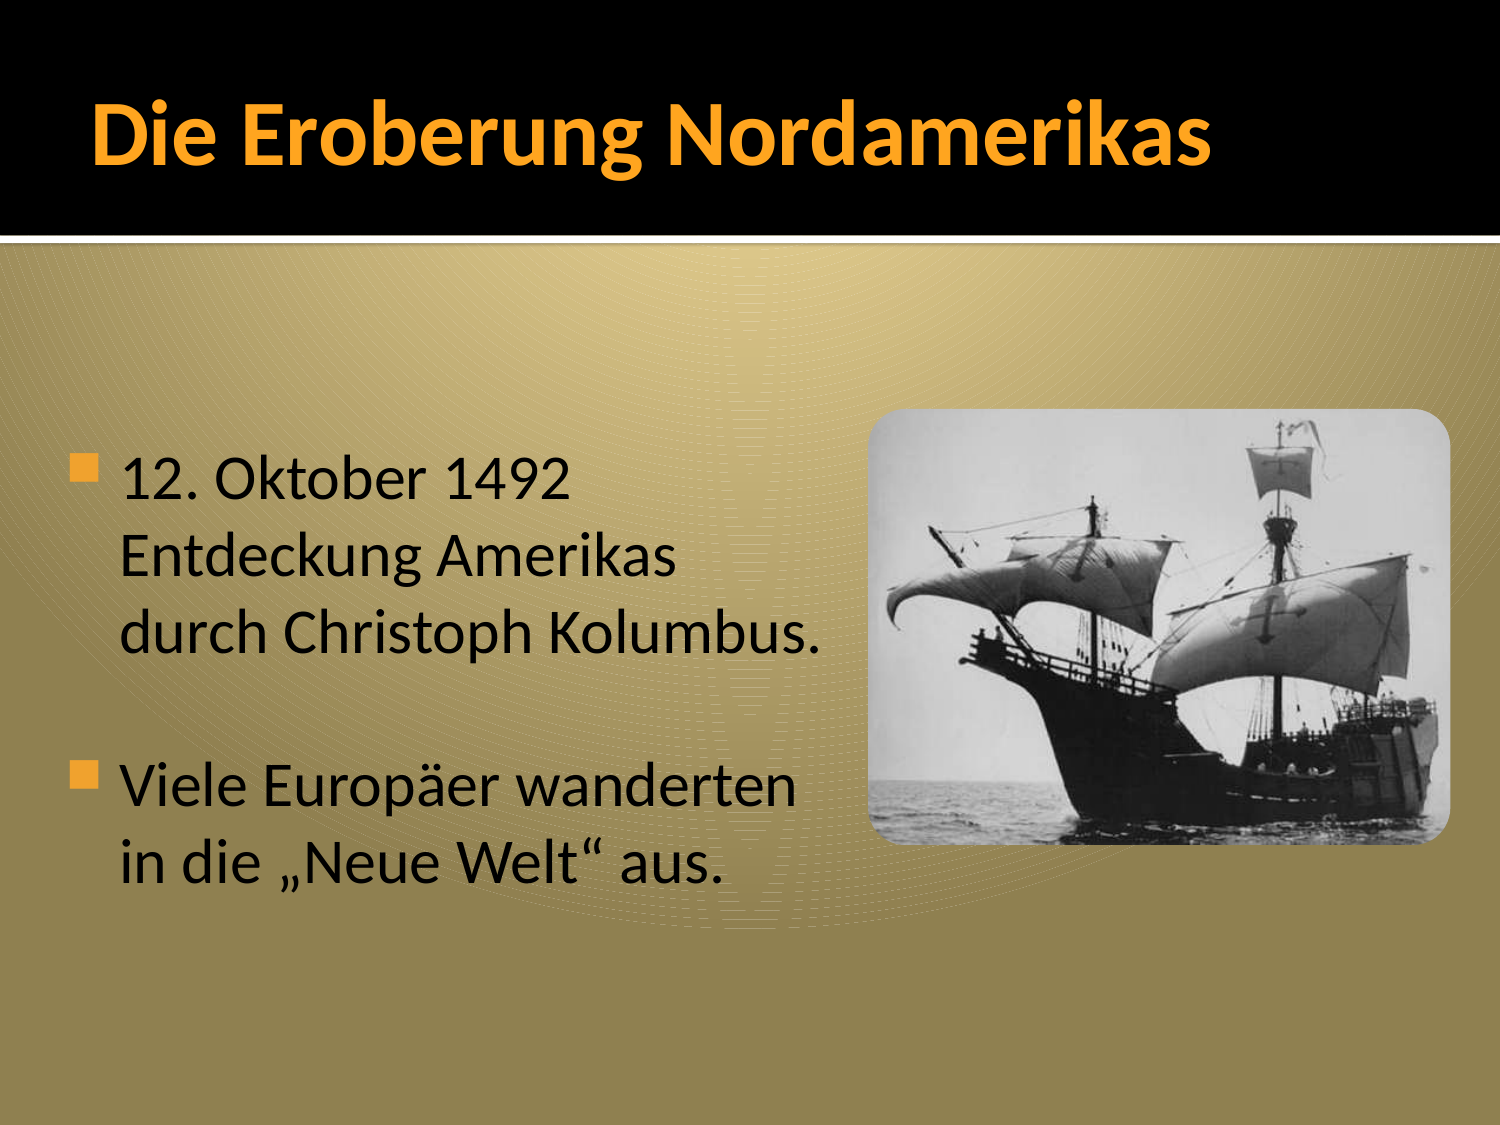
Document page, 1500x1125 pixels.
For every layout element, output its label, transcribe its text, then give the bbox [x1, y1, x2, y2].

title Die Eroberung Nordamerikas [75, 24, 1425, 231]
picture [868, 408, 1451, 846]
list 12. Oktober 1492 Entdeckung Amerikas durch Christoph Kolumbus. Viele Europäer wanderten in die „Neue Welt“ aus. [29, 420, 846, 929]
